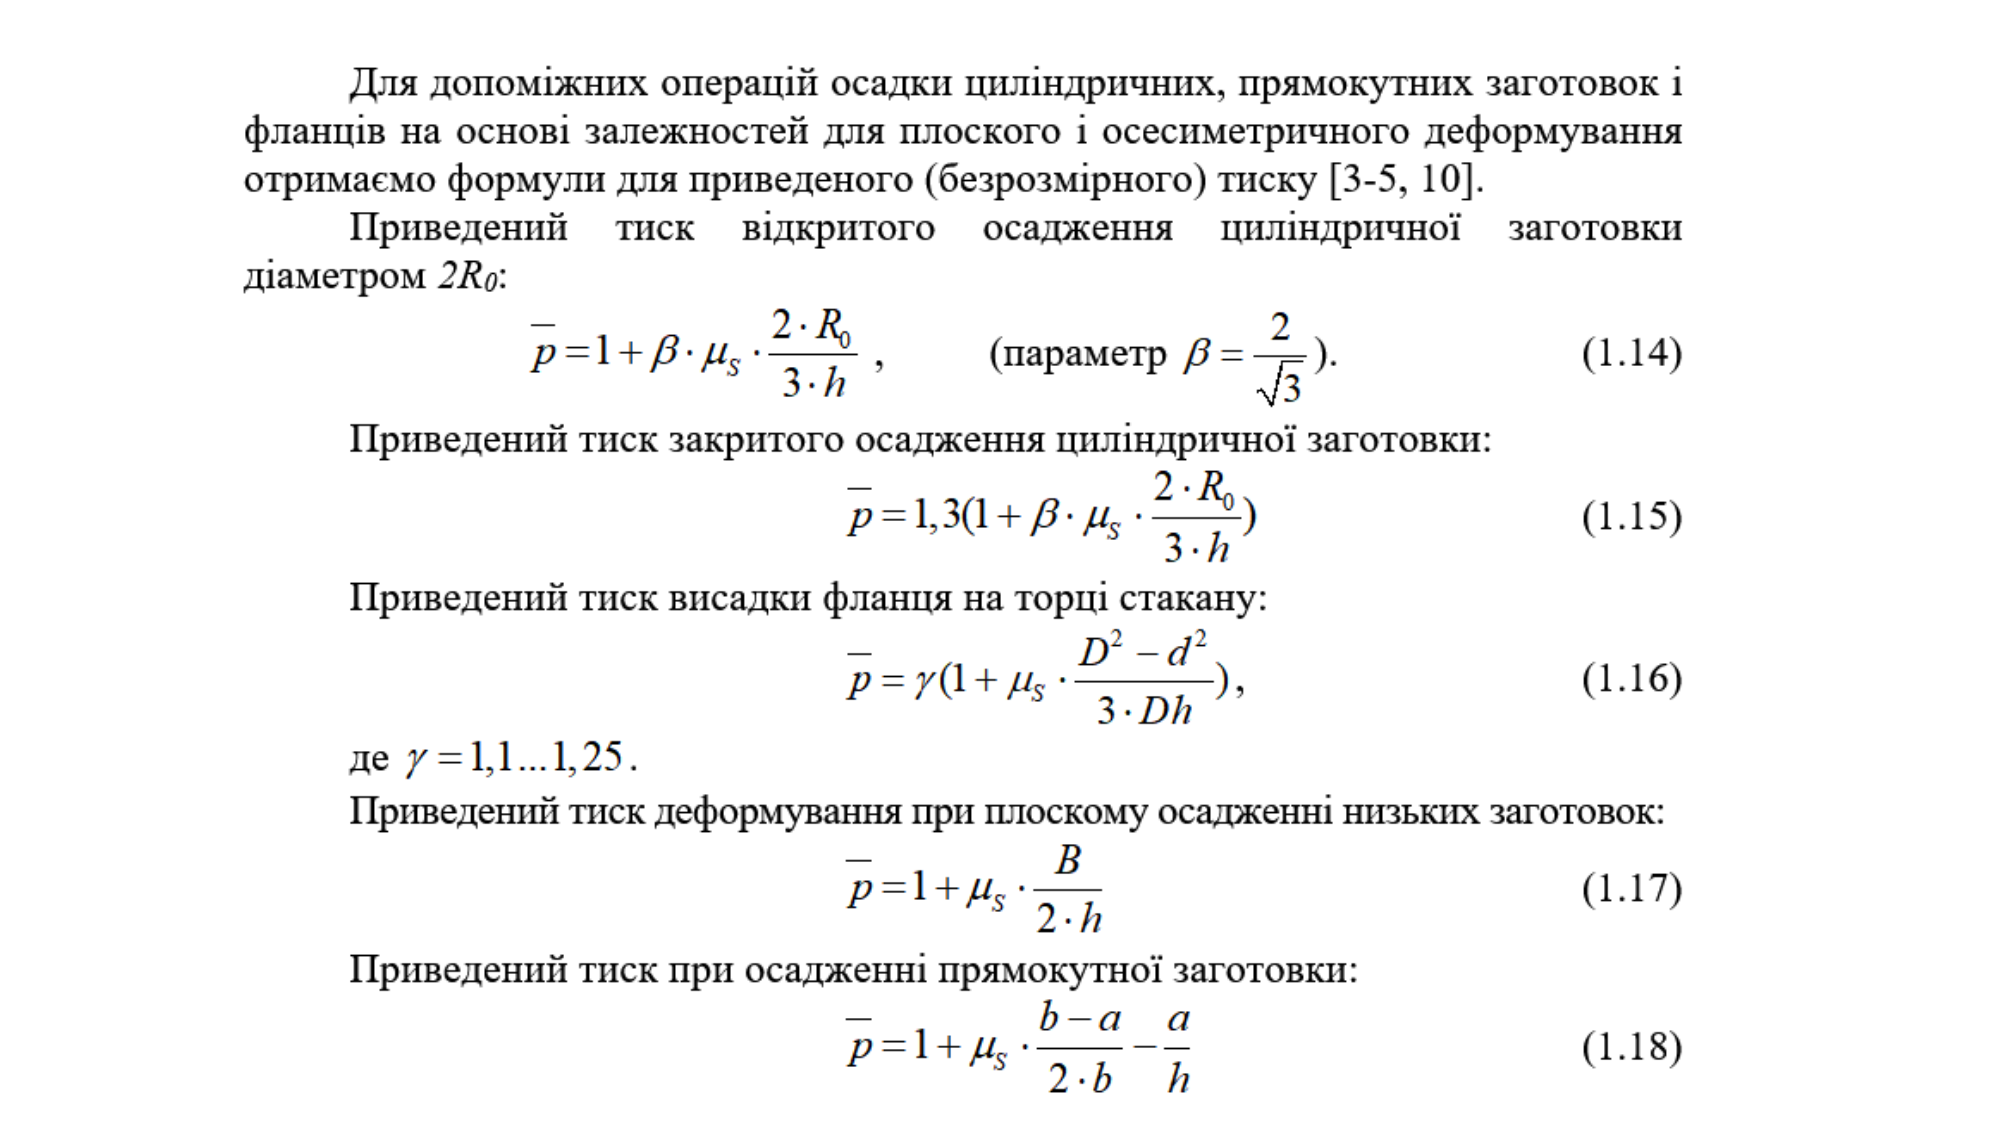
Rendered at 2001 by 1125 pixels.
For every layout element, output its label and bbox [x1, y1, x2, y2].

list [232, 57, 1720, 1110]
